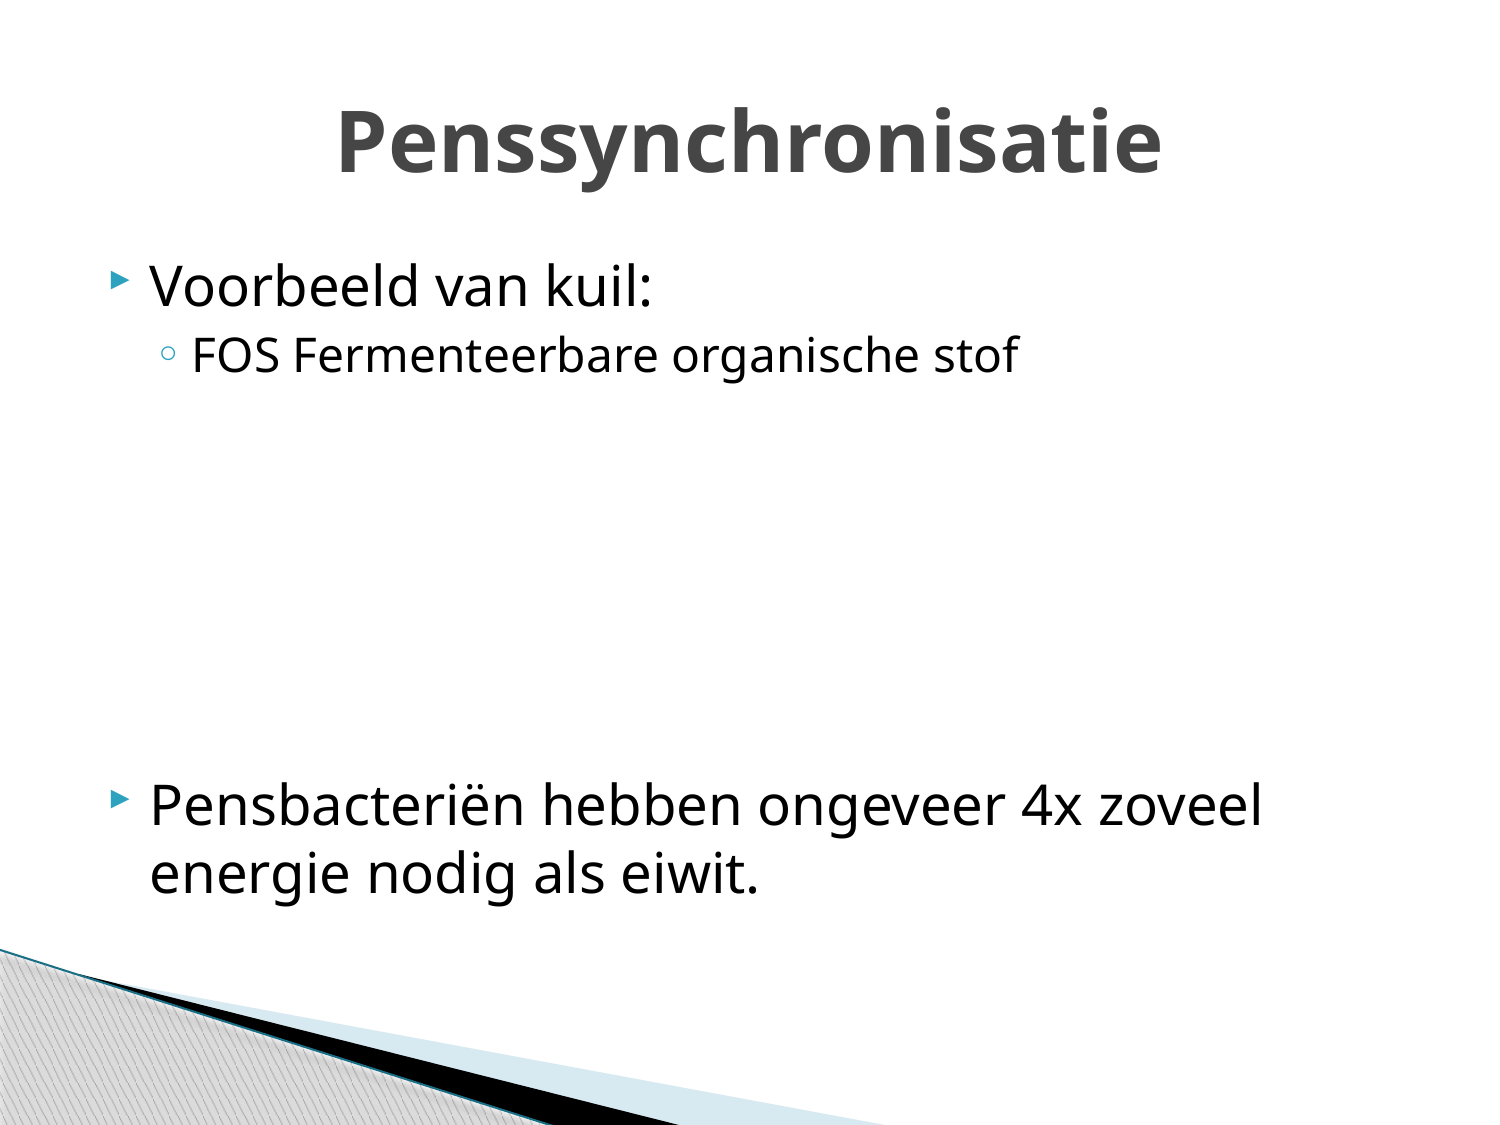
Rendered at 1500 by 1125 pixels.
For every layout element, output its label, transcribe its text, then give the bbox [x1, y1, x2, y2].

list Voorbeeld van kuil: FOS Fermenteerbare organische stof Pensbacteriën hebben ongeveer 4x zoveel energie nodig als eiwit. [75, 243, 1425, 986]
title Penssynchronisatie [75, 45, 1425, 233]
